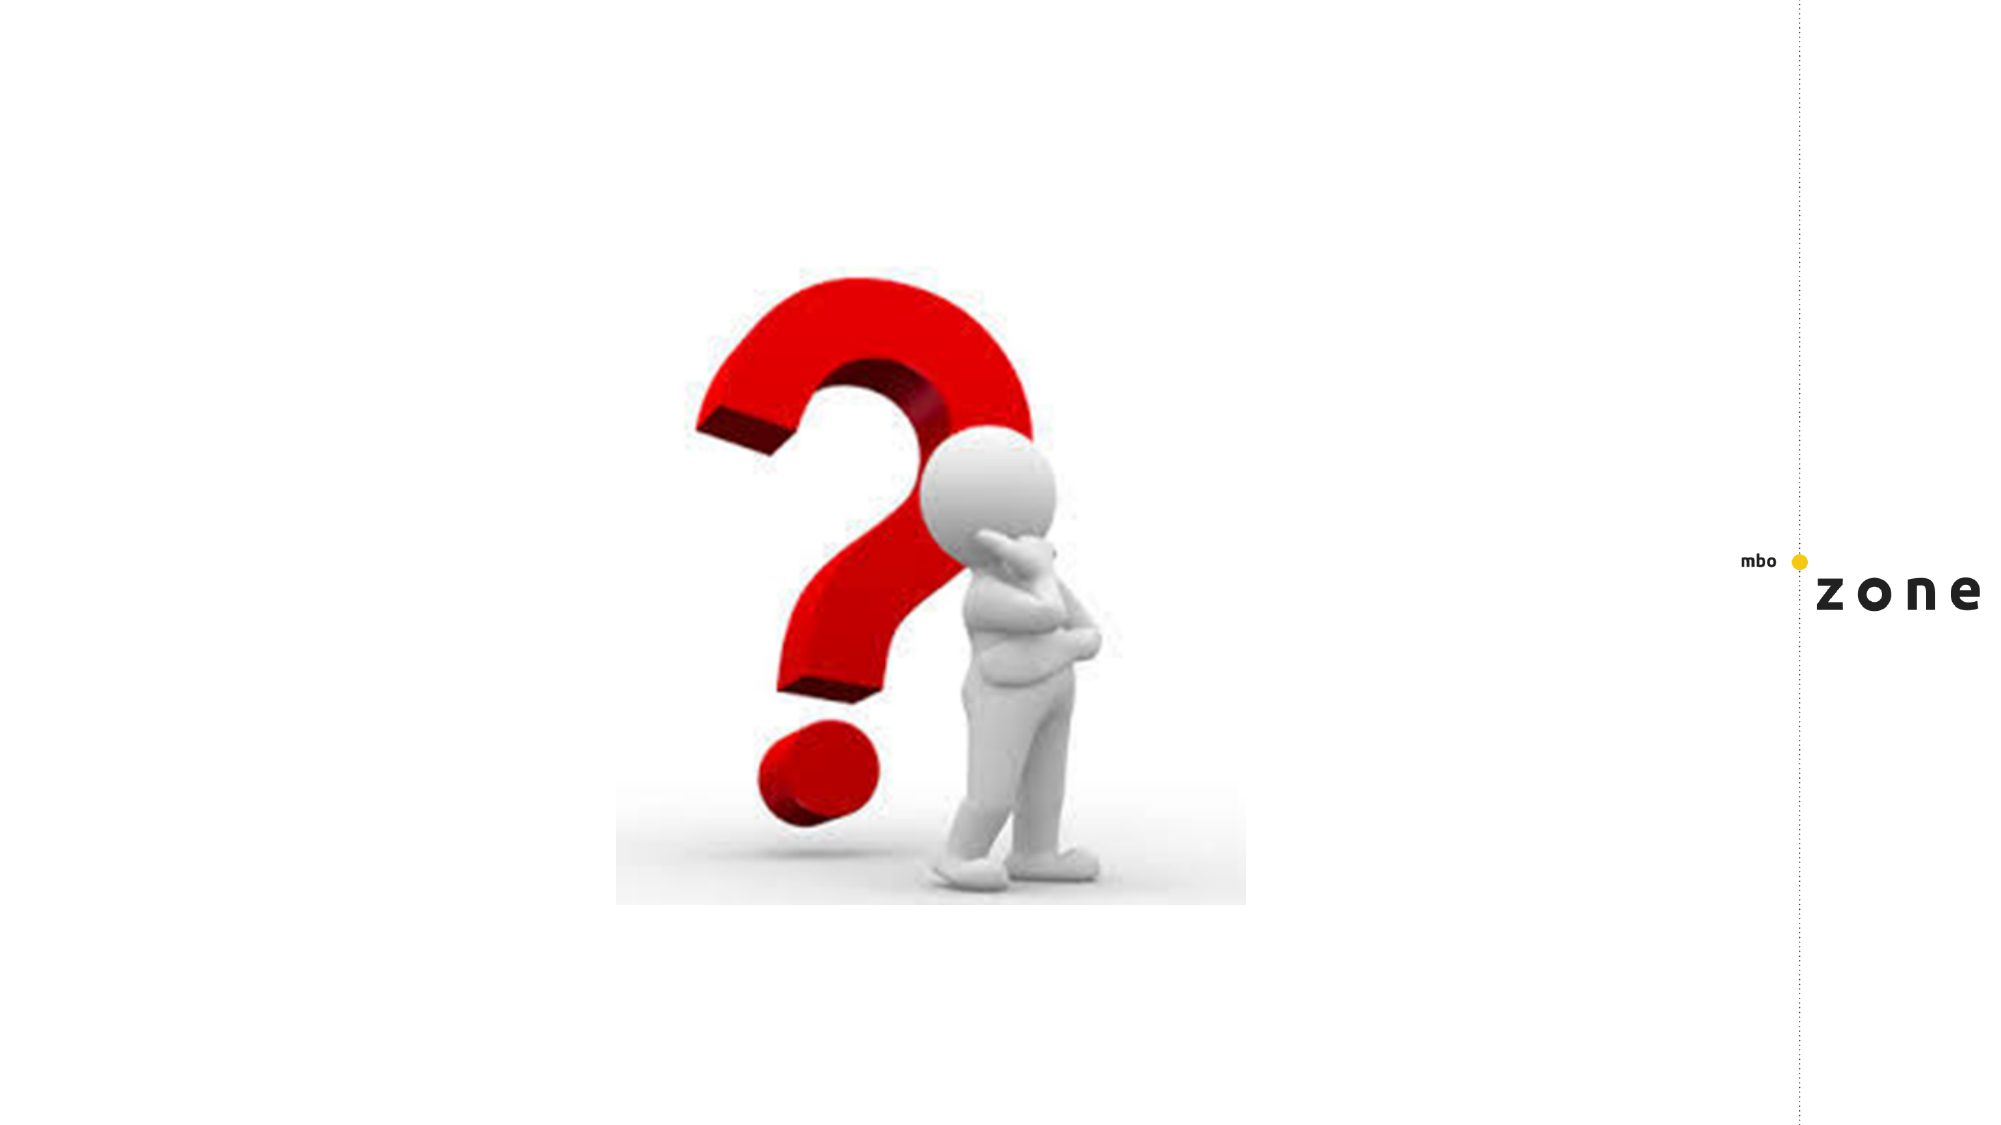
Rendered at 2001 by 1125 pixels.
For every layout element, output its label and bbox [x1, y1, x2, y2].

picture [616, 244, 1246, 905]
picture [1596, 0, 2001, 1125]
